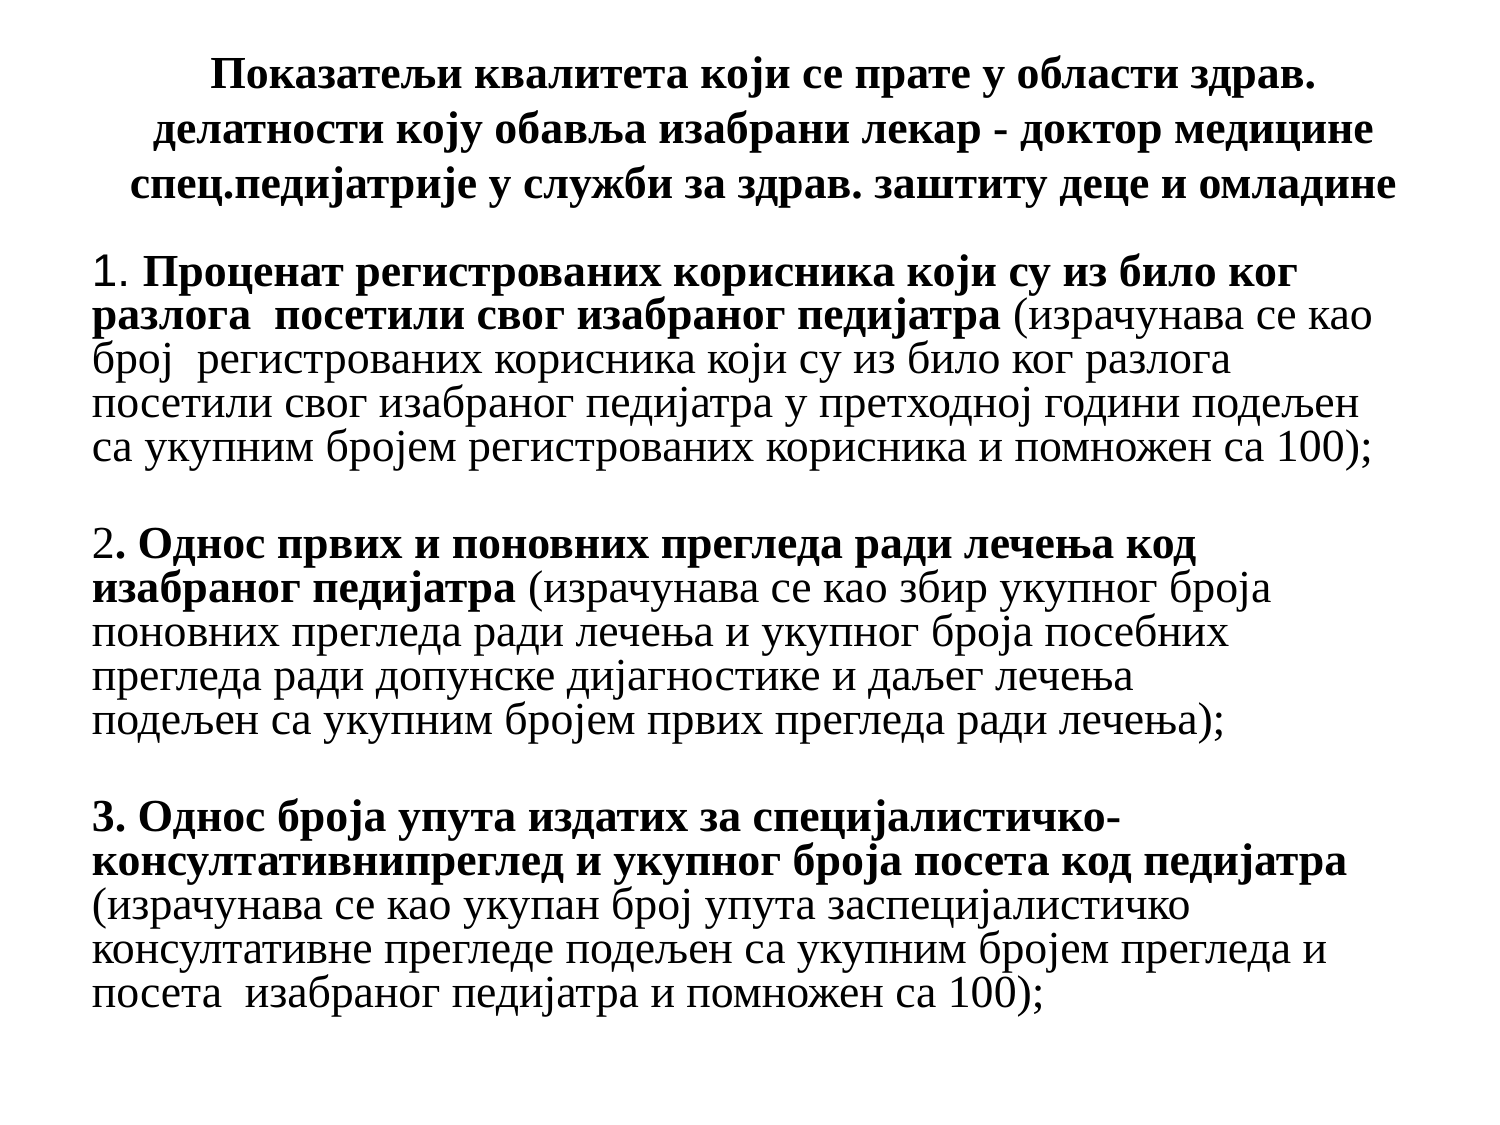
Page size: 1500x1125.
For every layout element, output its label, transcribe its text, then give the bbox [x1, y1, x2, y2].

title Показатељи квалитета који се прате у области здрав. делатности коју обавља изабрани лекар - доктор медицине спец.педијатрије у служби за здрав. заштиту деце и омладине [88, 31, 1439, 219]
list 1. Проценат регистрованих корисника који су из било ког разлога посетили свог изабраног педијатра (израчунава се као број регистрованих корисника који су из било ког разлога посетили свог изабраног педијатра у претходној години подељен са укупним бројем регистрованих корисника и помножен са 100); 2. Однос првих и поновних прегледа ради лечења код изабраног педијатра (израчунава се као збир укупног броја поновних прегледа ради лечења и укупног броја посебних прегледа ради допунске дијагностике и даљег лечења подељен са укупним бројем првих прегледа ради лечења); 3. Однос броја упута издатих за специјалистичко-консултативнипреглед и укупног броја посета код педијатра (израчунава се као укупан број упута заспецијалистичко консултативне прегледе подељен са укупним бројем прегледа и посета изабраног педијатра и помножен са 100); [76, 243, 1427, 986]
